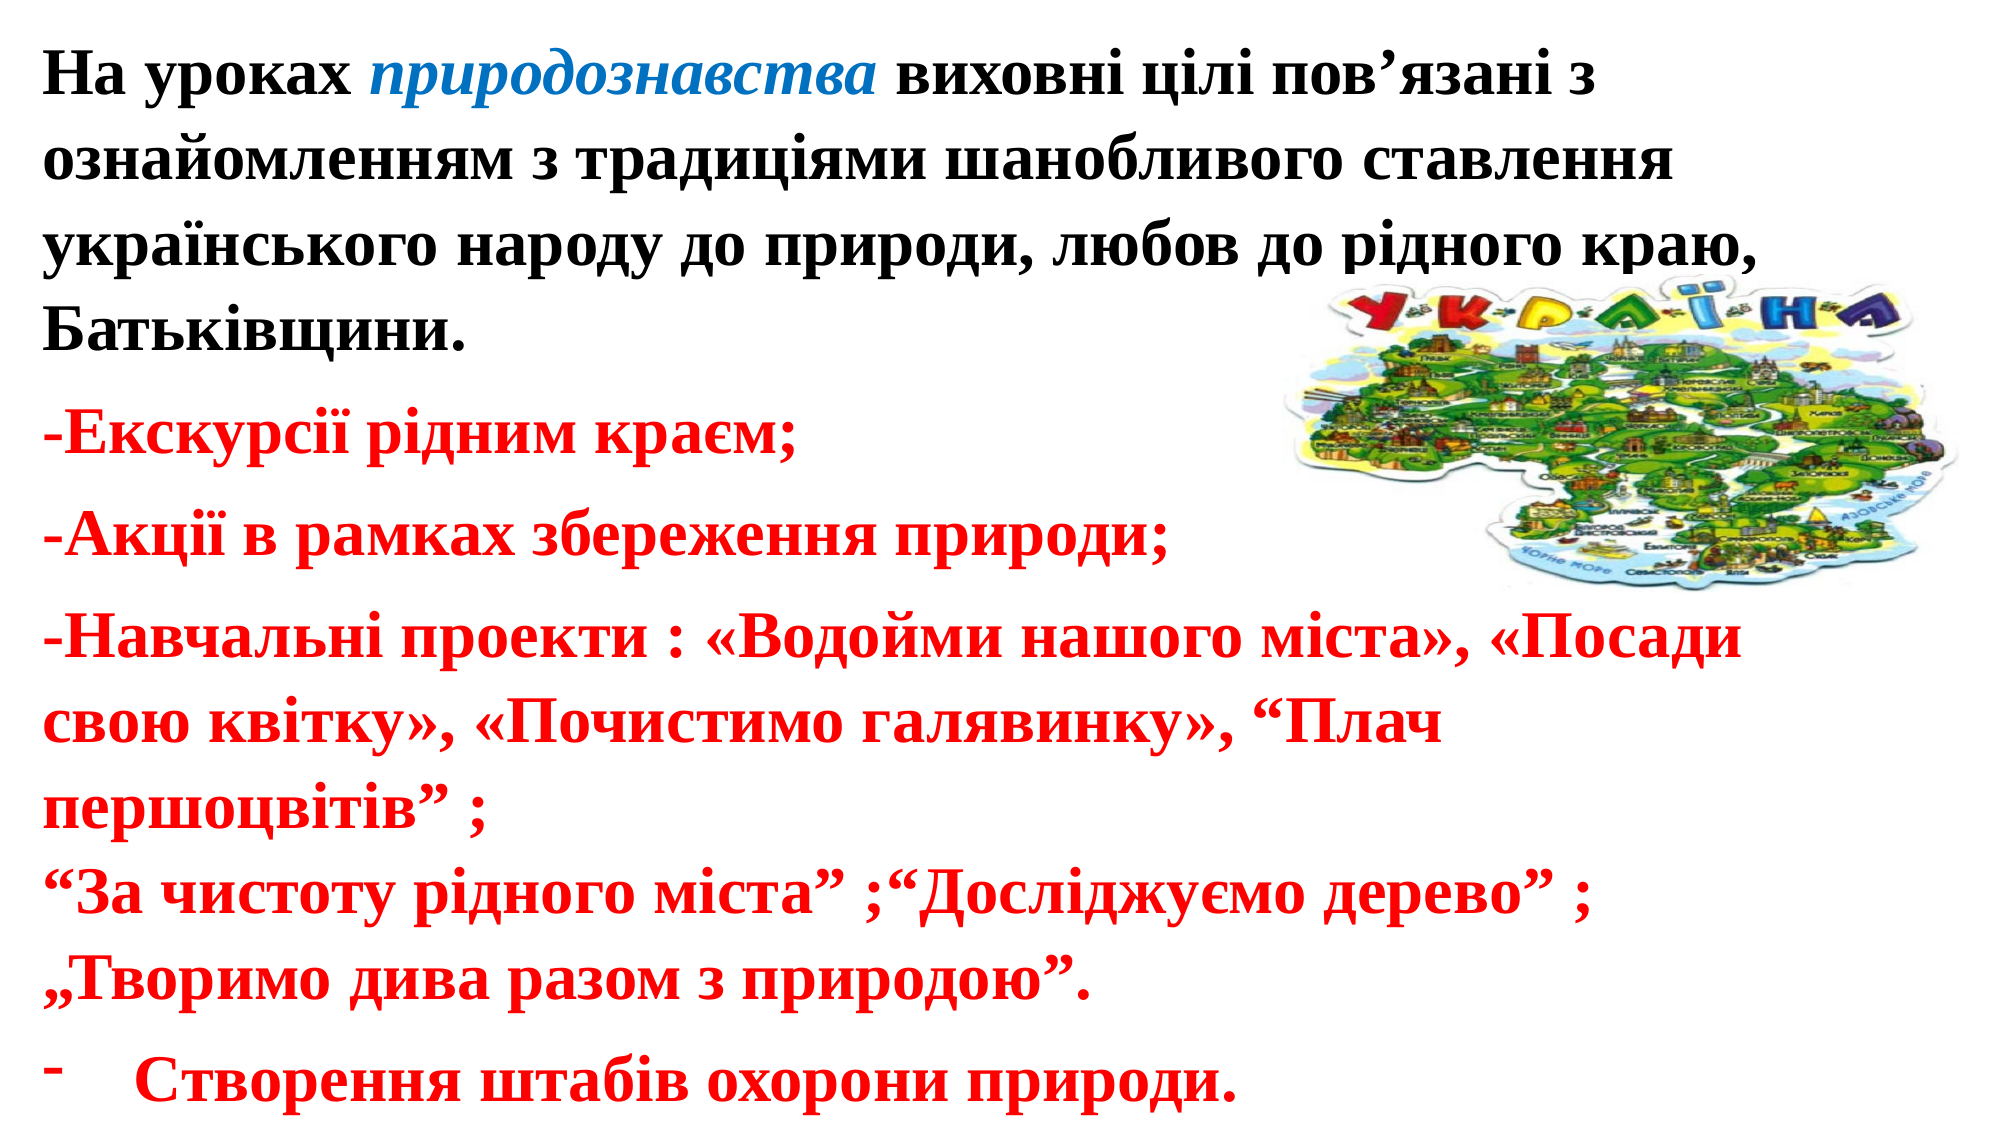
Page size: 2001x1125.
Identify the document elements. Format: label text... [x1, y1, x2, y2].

picture [1282, 274, 1960, 593]
text_box На уроках природознавства виховні цілі пов’язані з ознайомленням з традиціями шанобливого ставлення українського народу до природи, любов до рідного краю, Батьківщини. -Екскурсії рідним краєм; -Акції в рамках збереження природи; -Навчальні проекти : «Водойми нашого міста», «Посади свою квітку», «Почистимо галявинку», “Плач першоцвітів” ; “За чистоту рідного міста” ;“Досліджуємо дерево” ; „Творимо дива разом з природою”. Створення штабів охорони природи. [27, 14, 1843, 1125]
